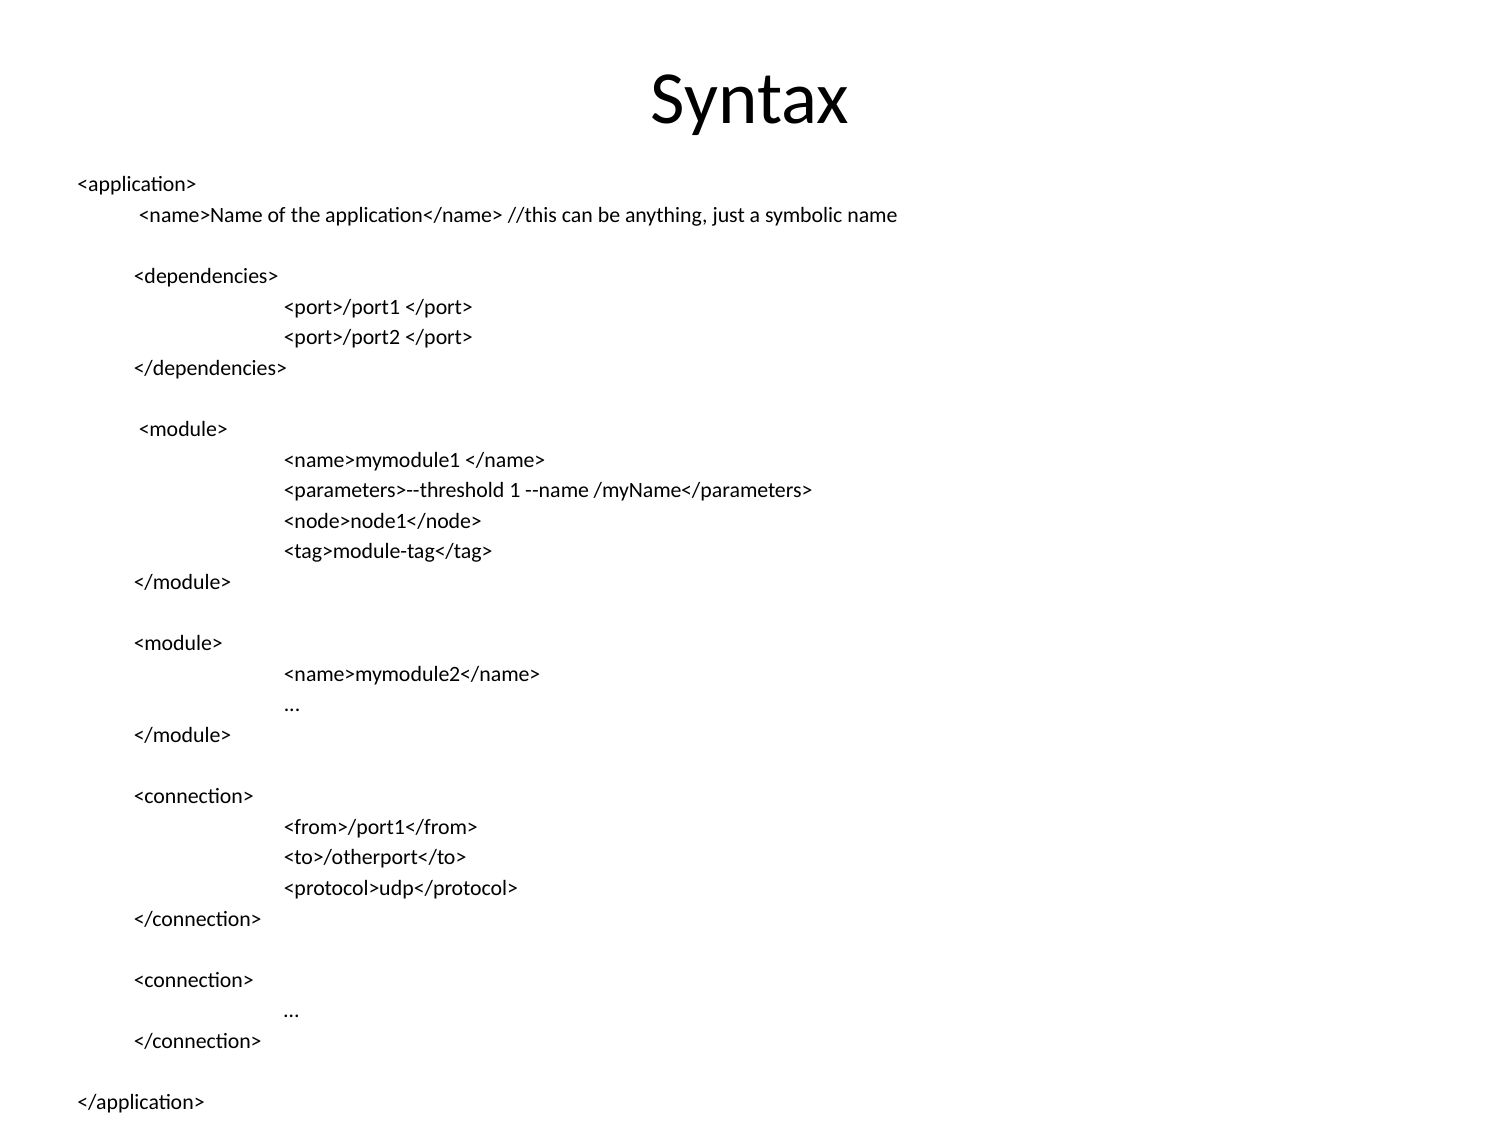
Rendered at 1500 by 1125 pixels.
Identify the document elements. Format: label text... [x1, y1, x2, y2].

list <application> <name>Name of the application</name> //this can be anything, just a symbolic name <dependencies> <port>/port1 </port> <port>/port2 </port> </dependencies> <module> <name>mymodule1 </name> <parameters>--threshold 1 --name /myName</parameters> <node>node1</node> <tag>module-tag</tag> </module> <module> <name>mymodule2</name> ... </module> <connection> <from>/port1</from> <to>/otherport</to> <protocol>udp</protocol> </connection> <connection> … </connection> </application> [62, 162, 1413, 1100]
title Syntax [75, 0, 1425, 188]
